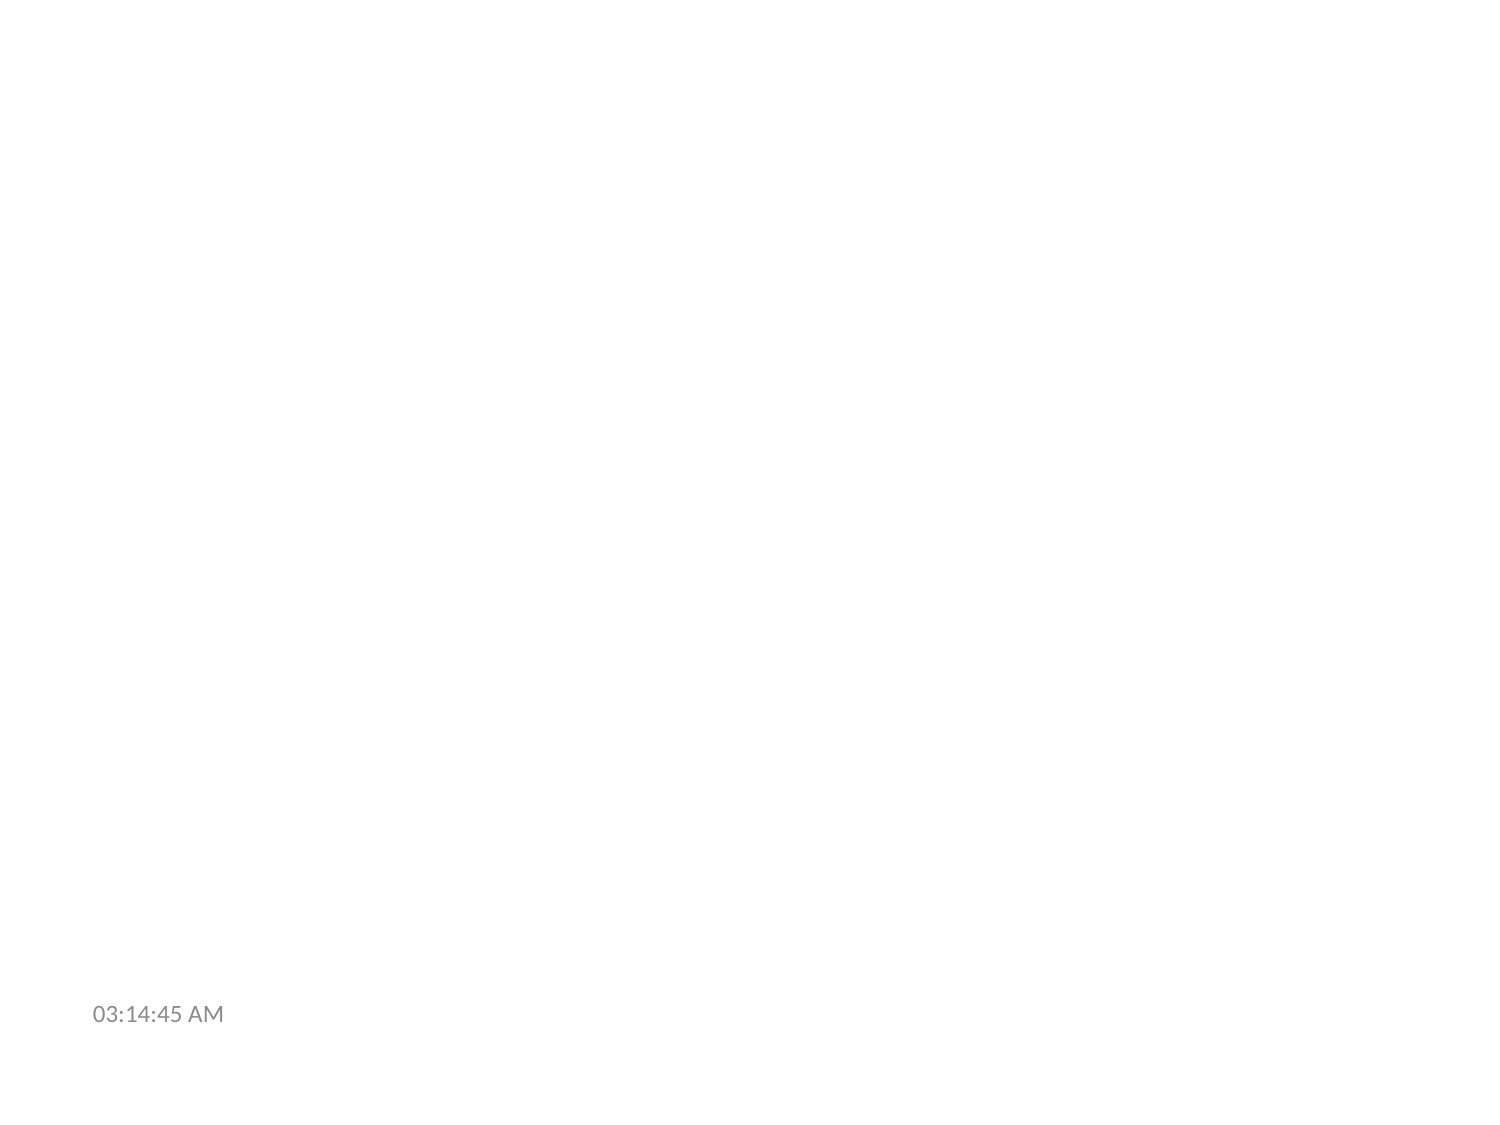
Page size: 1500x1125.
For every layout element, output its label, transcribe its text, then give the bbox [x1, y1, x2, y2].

text_box 3:35:09 PM [77, 982, 428, 1043]
